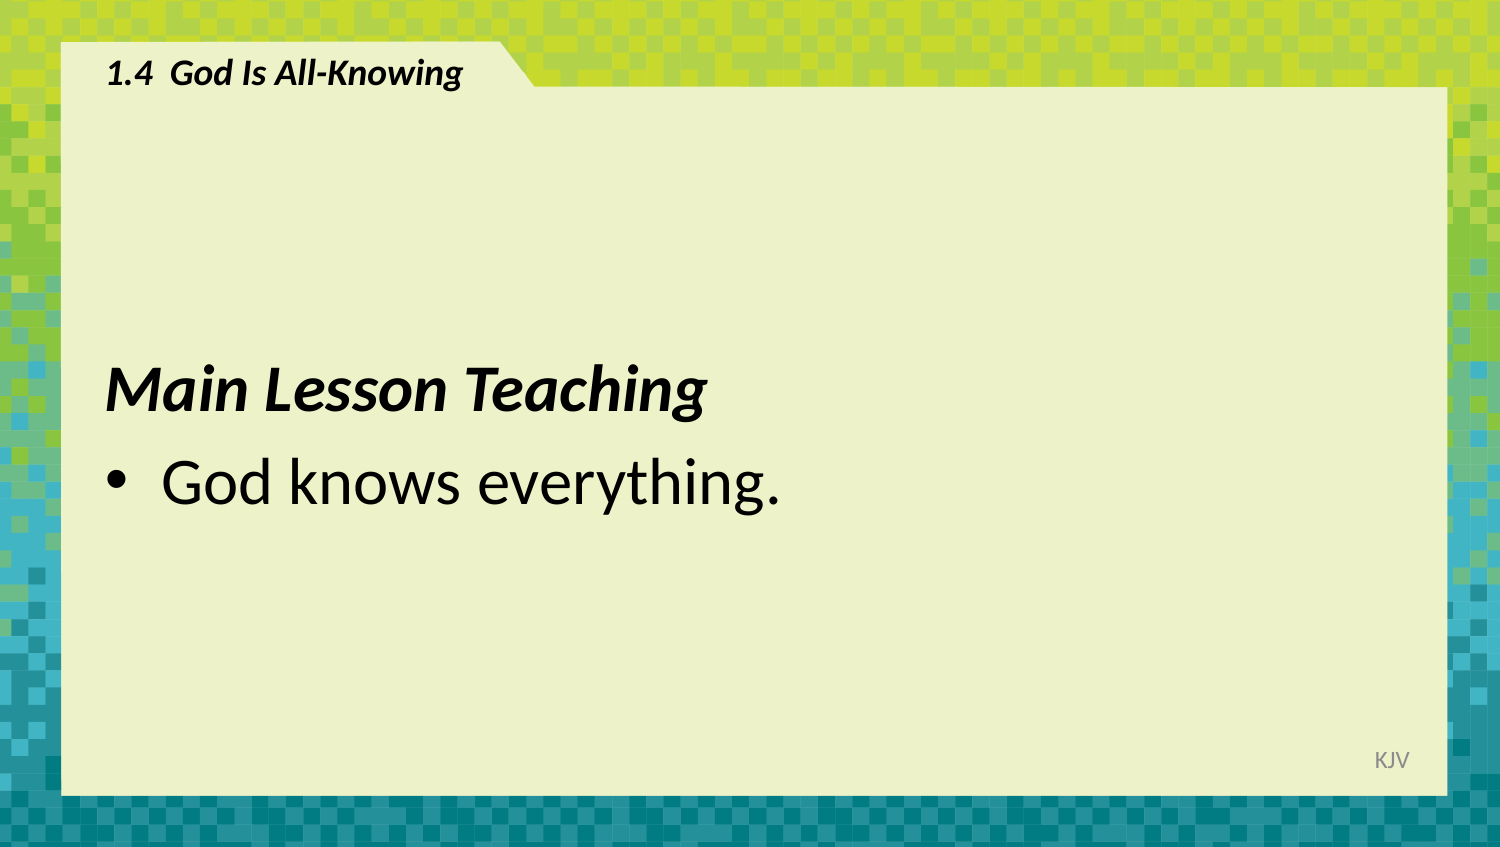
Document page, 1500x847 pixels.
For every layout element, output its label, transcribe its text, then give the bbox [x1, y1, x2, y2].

footer KJV [950, 736, 1425, 782]
title 1.4 God Is All-Knowing [89, 33, 1420, 108]
picture [0, 0, 1500, 847]
list Main Lesson Teaching God knows everything. [89, 141, 1403, 722]
